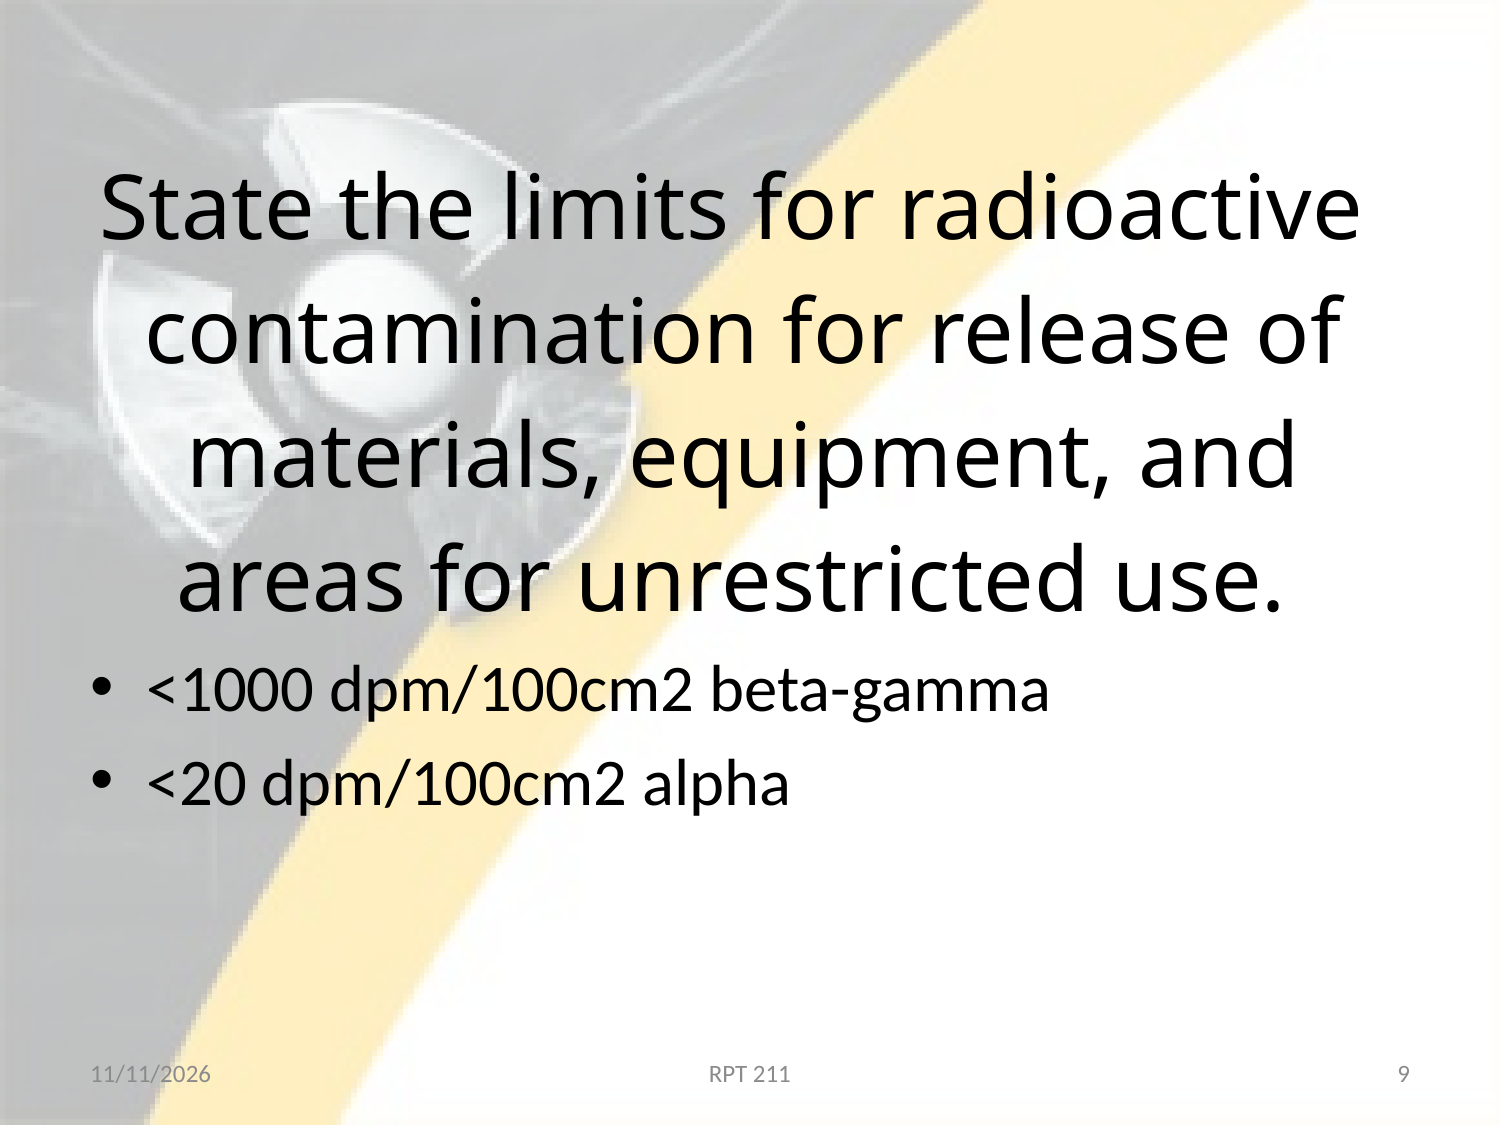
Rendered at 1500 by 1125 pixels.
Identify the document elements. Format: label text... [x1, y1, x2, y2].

slide_number 9 [1074, 1042, 1425, 1103]
title State the limits for radioactive contamination for release of materials, equipment, and areas for unrestricted use. [50, 125, 1438, 638]
footer RPT 211 [512, 1042, 988, 1103]
list <1000 dpm/100cm2 beta-gamma <20 dpm/100cm2 alpha [75, 637, 1500, 1035]
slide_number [75, 1042, 425, 1103]
